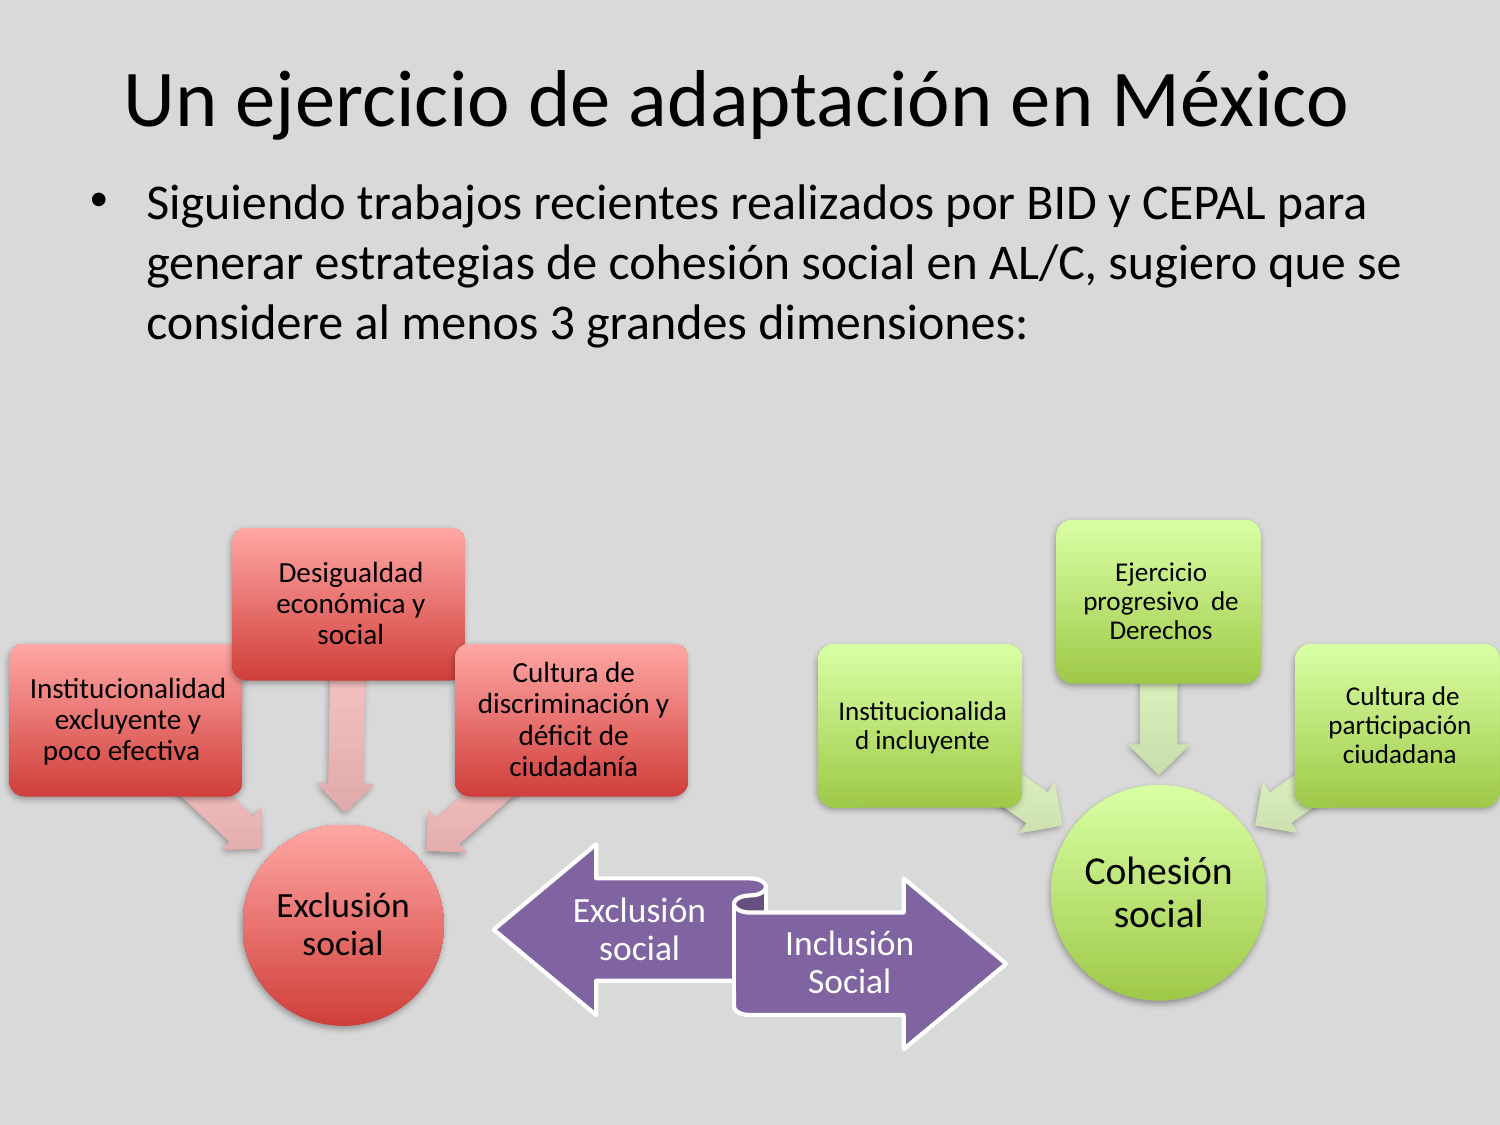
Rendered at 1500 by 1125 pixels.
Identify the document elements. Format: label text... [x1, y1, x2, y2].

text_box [29, 399, 668, 1105]
list Siguiendo trabajos recientes realizados por BID y CEPAL para generar estrategias de cohesión social en AL/C, sugiero que se considere al menos 3 grandes dimensiones: [75, 162, 1425, 379]
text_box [493, 681, 1007, 1125]
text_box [817, 399, 1500, 1122]
title Un ejercicio de adaptación en México [62, 0, 1413, 188]
